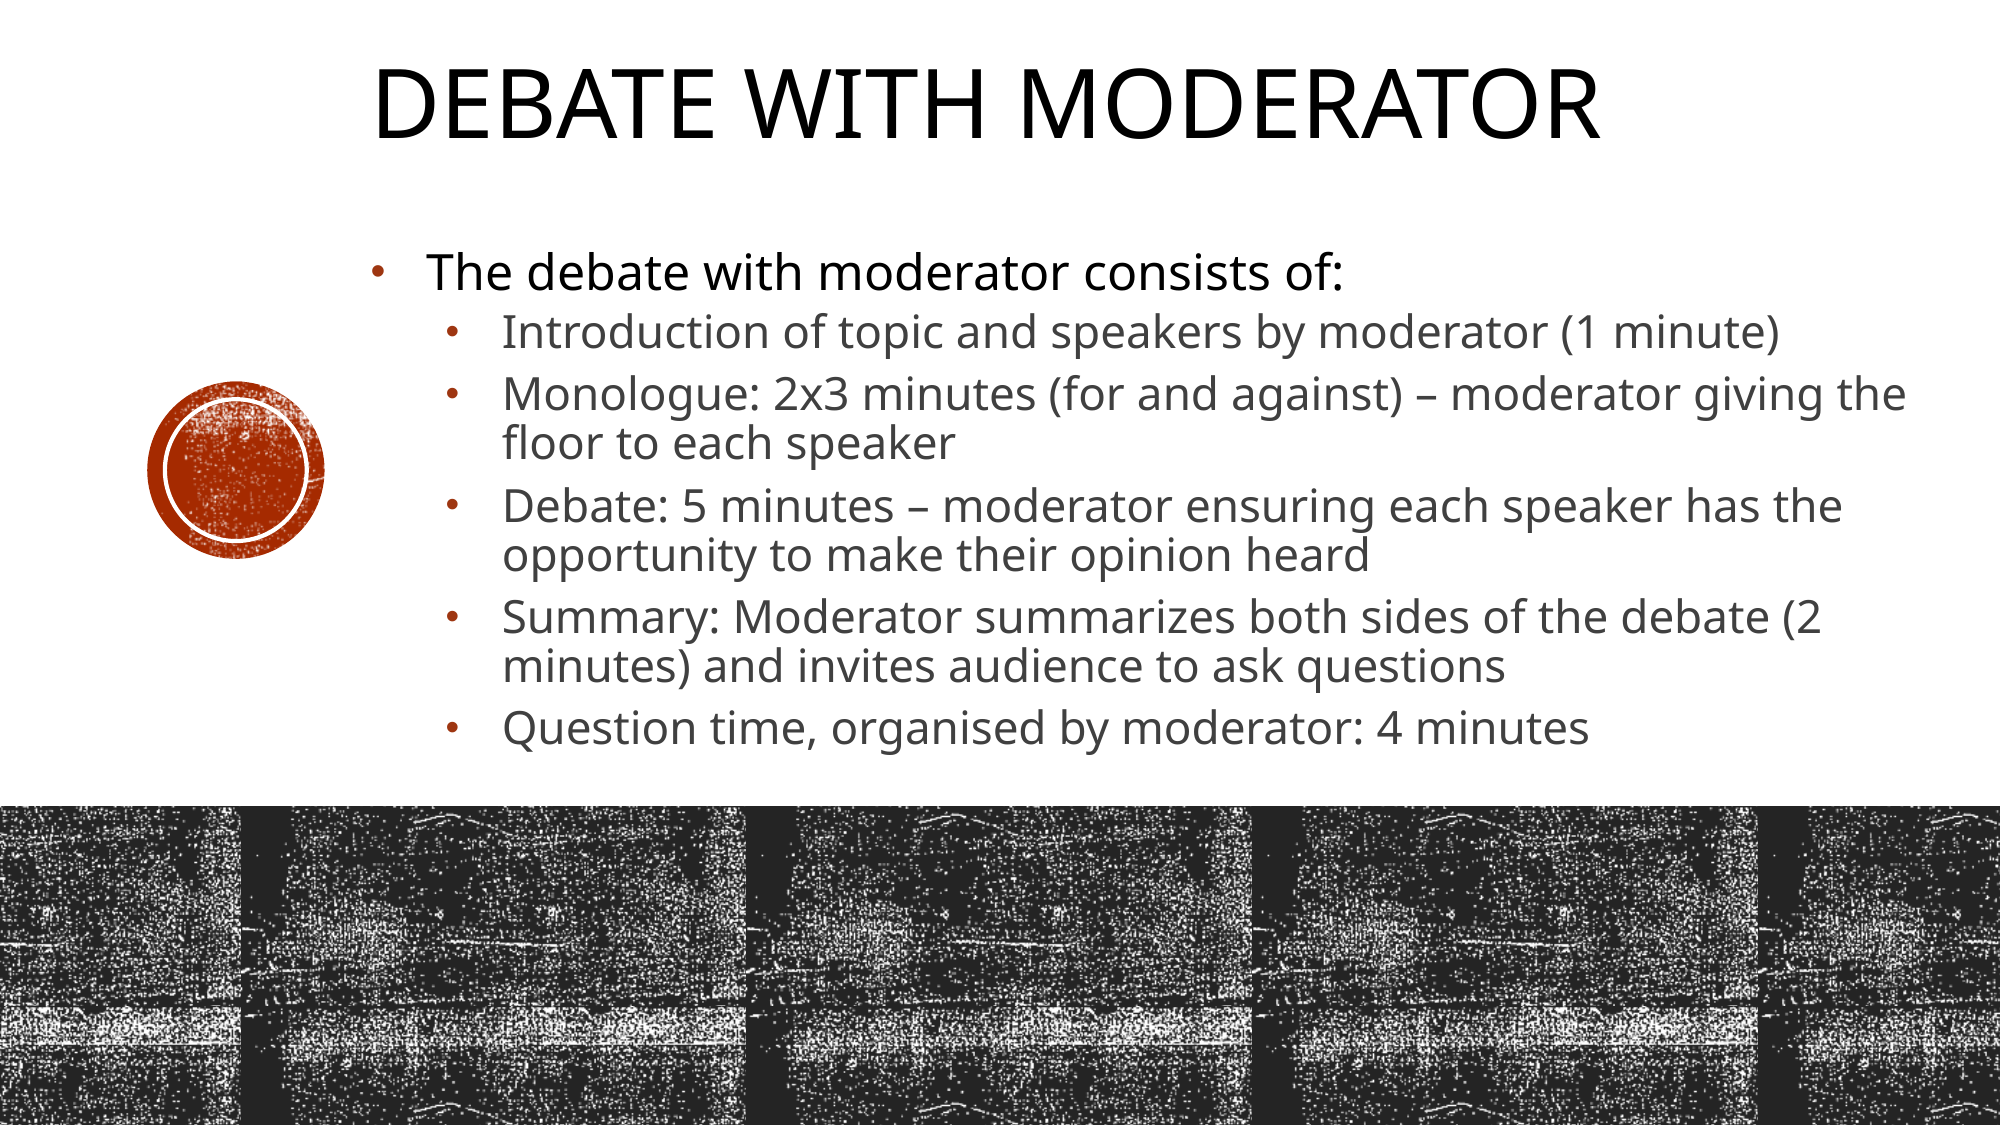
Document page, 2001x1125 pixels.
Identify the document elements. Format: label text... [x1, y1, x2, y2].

title Debate with moderator [355, 56, 1927, 166]
text_box The debate with moderator consists of: Introduction of topic and speakers by moderator (1 minute) Monologue: 2x3 minutes (for and against) – moderator giving the floor to each speaker Debate: 5 minutes – moderator ensuring each speaker has the opportunity to make their opinion heard Summary: Moderator summarizes both sides of the debate (2 minutes) and invites audience to ask questions Question time, organised by moderator: 4 minutes [355, 239, 1950, 750]
